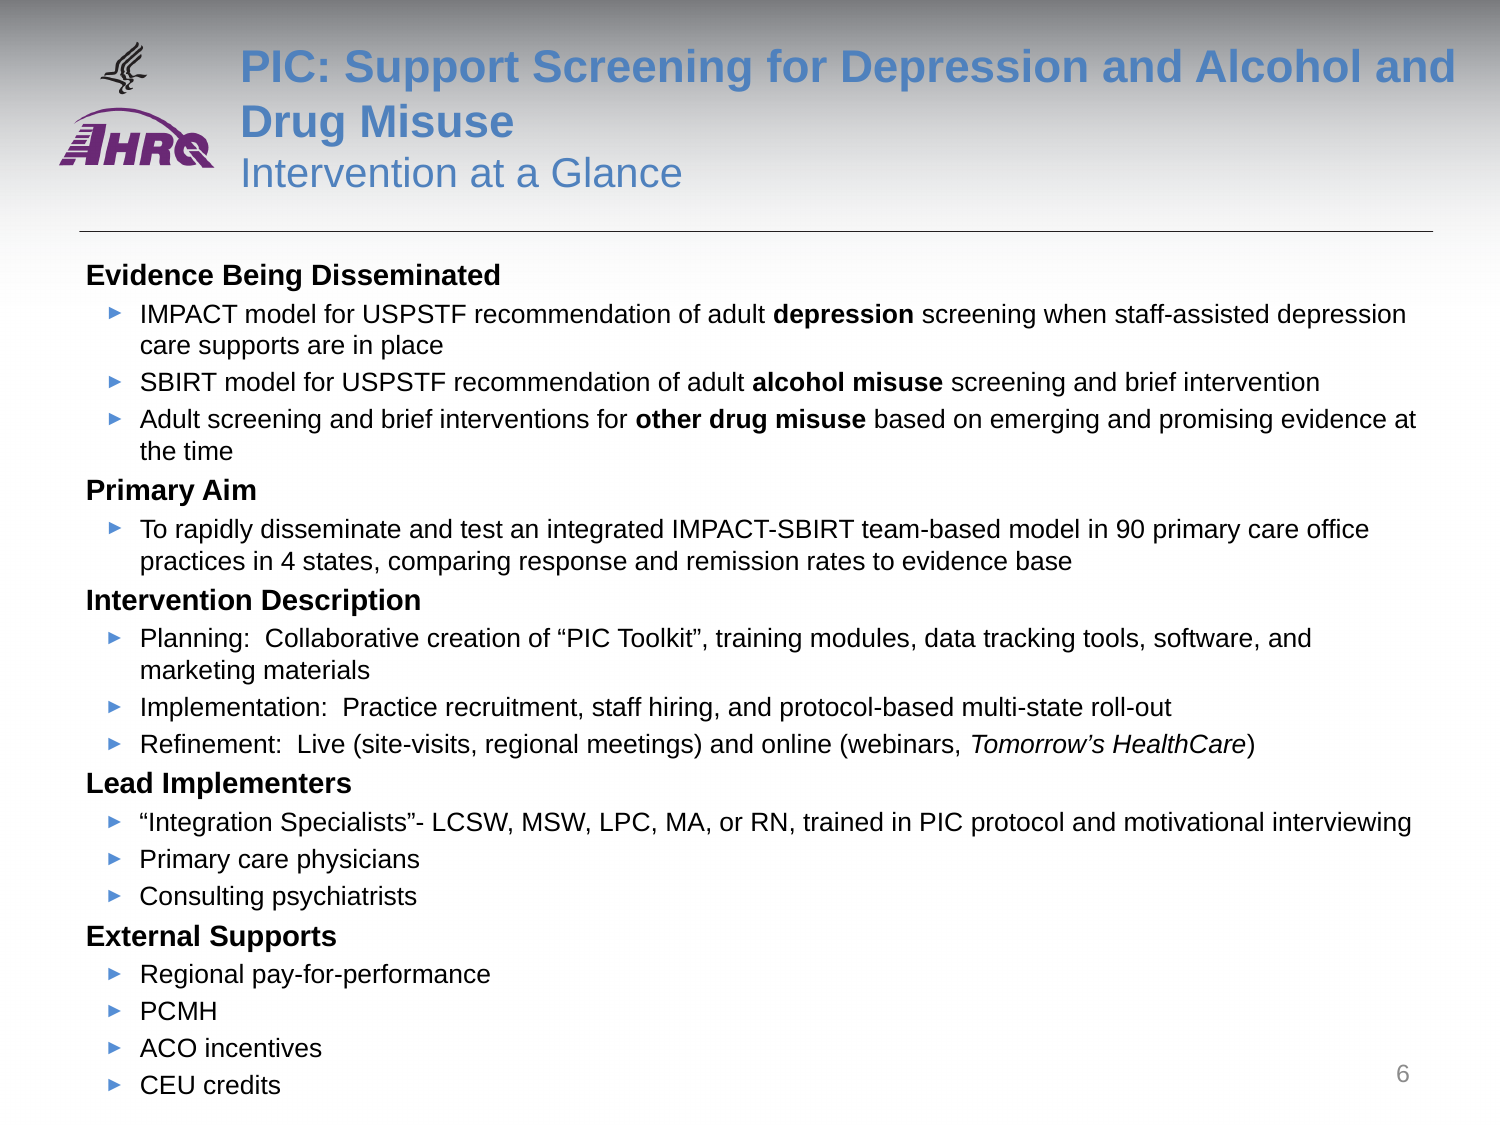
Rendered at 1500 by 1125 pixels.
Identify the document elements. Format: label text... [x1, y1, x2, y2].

list Evidence Being Disseminated IMPACT model for USPSTF recommendation of adult depression screening when staff-assisted depression care supports are in place SBIRT model for USPSTF recommendation of adult alcohol misuse screening and brief intervention Adult screening and brief interventions for other drug misuse based on emerging and promising evidence at the time Primary Aim To rapidly disseminate and test an integrated IMPACT-SBIRT team-based model in 90 primary care office practices in 4 states, comparing response and remission rates to evidence base Intervention Description Planning: Collaborative creation of “PIC Toolkit”, training modules, data tracking tools, software, and marketing materials Implementation: Practice recruitment, staff hiring, and protocol-based multi-state roll-out Refinement: Live (site-visits, regional meetings) and online (webinars, Tomorrow’s HealthCare) Lead Implementers “Integration Specialists”- LCSW, MSW, LPC, MA, or RN, trained in PIC protocol and motivational interviewing Primary care physicians Consulting psychiatrists External Supports Regional pay-for-performance PCMH ACO incentives CEU credits [70, 211, 1450, 1125]
title PIC: Support Screening for Depression and Alcohol and Drug Misuse Intervention at a Glance [225, 45, 1500, 188]
slide_number 6 [1074, 1042, 1425, 1103]
picture [0, 0, 1500, 1125]
